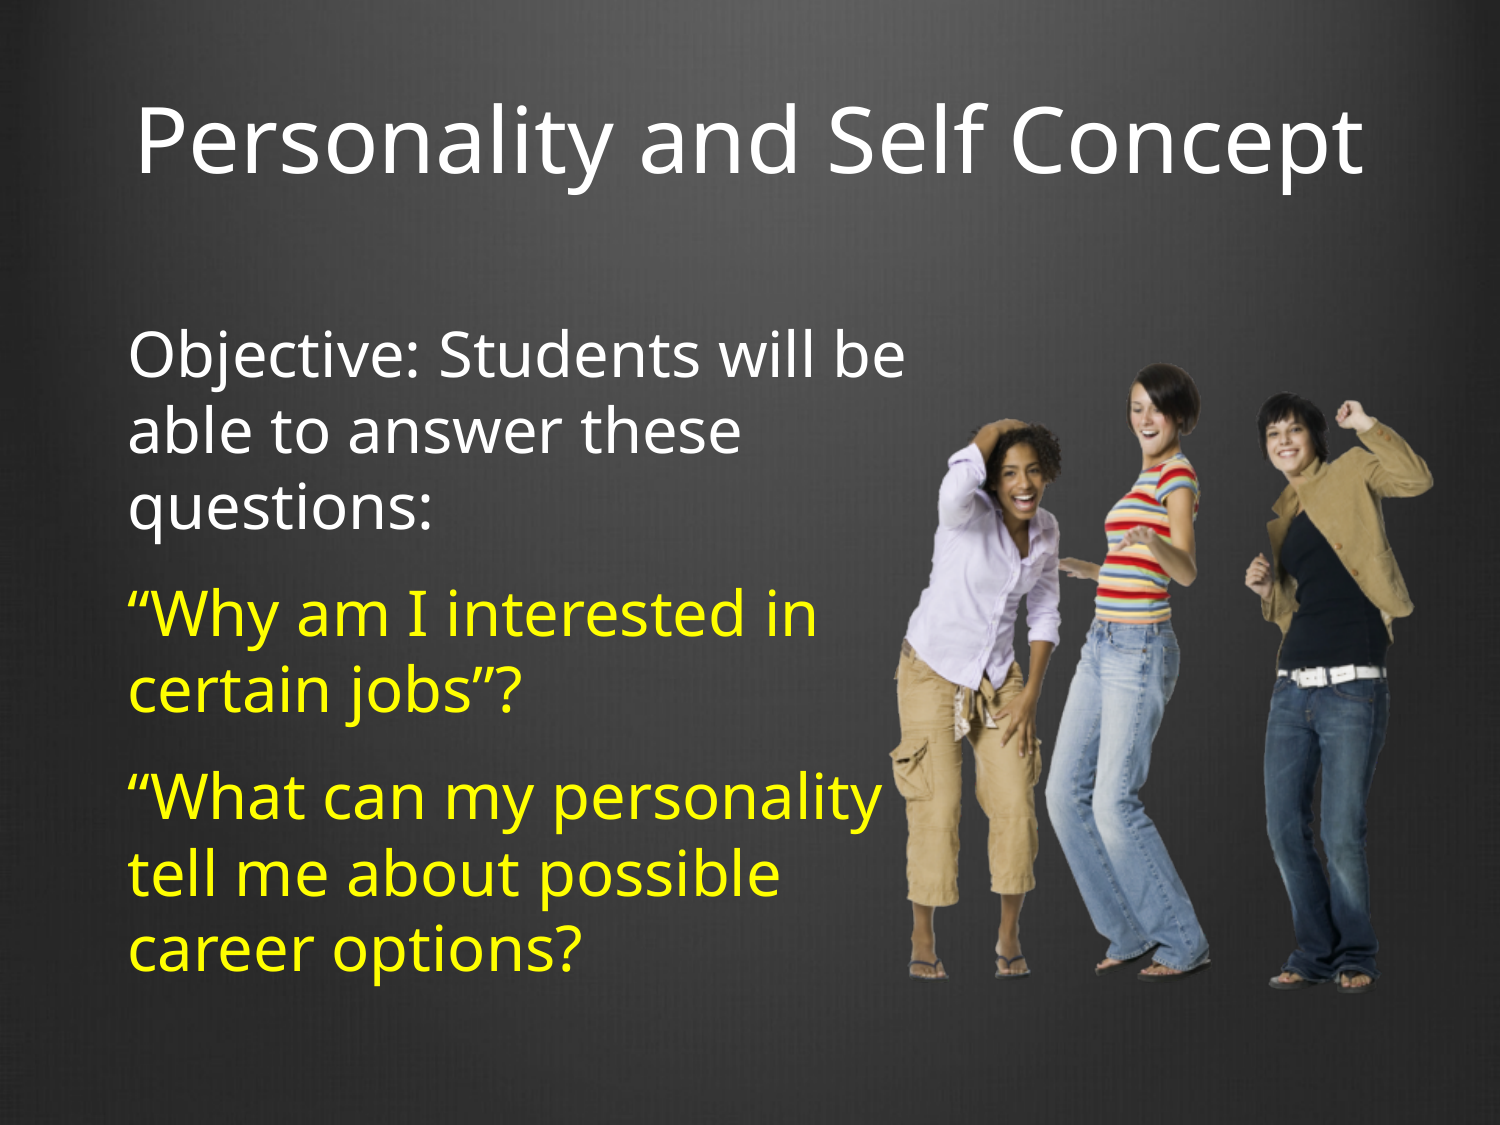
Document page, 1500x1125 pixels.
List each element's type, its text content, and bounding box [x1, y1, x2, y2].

list Objective: Students will be able to answer these questions: “Why am I interested in certain jobs”? “What can my personality tell me about possible career options? [112, 306, 926, 1005]
picture [877, 350, 1446, 1006]
title Personality and Self Concept [112, 19, 1388, 255]
